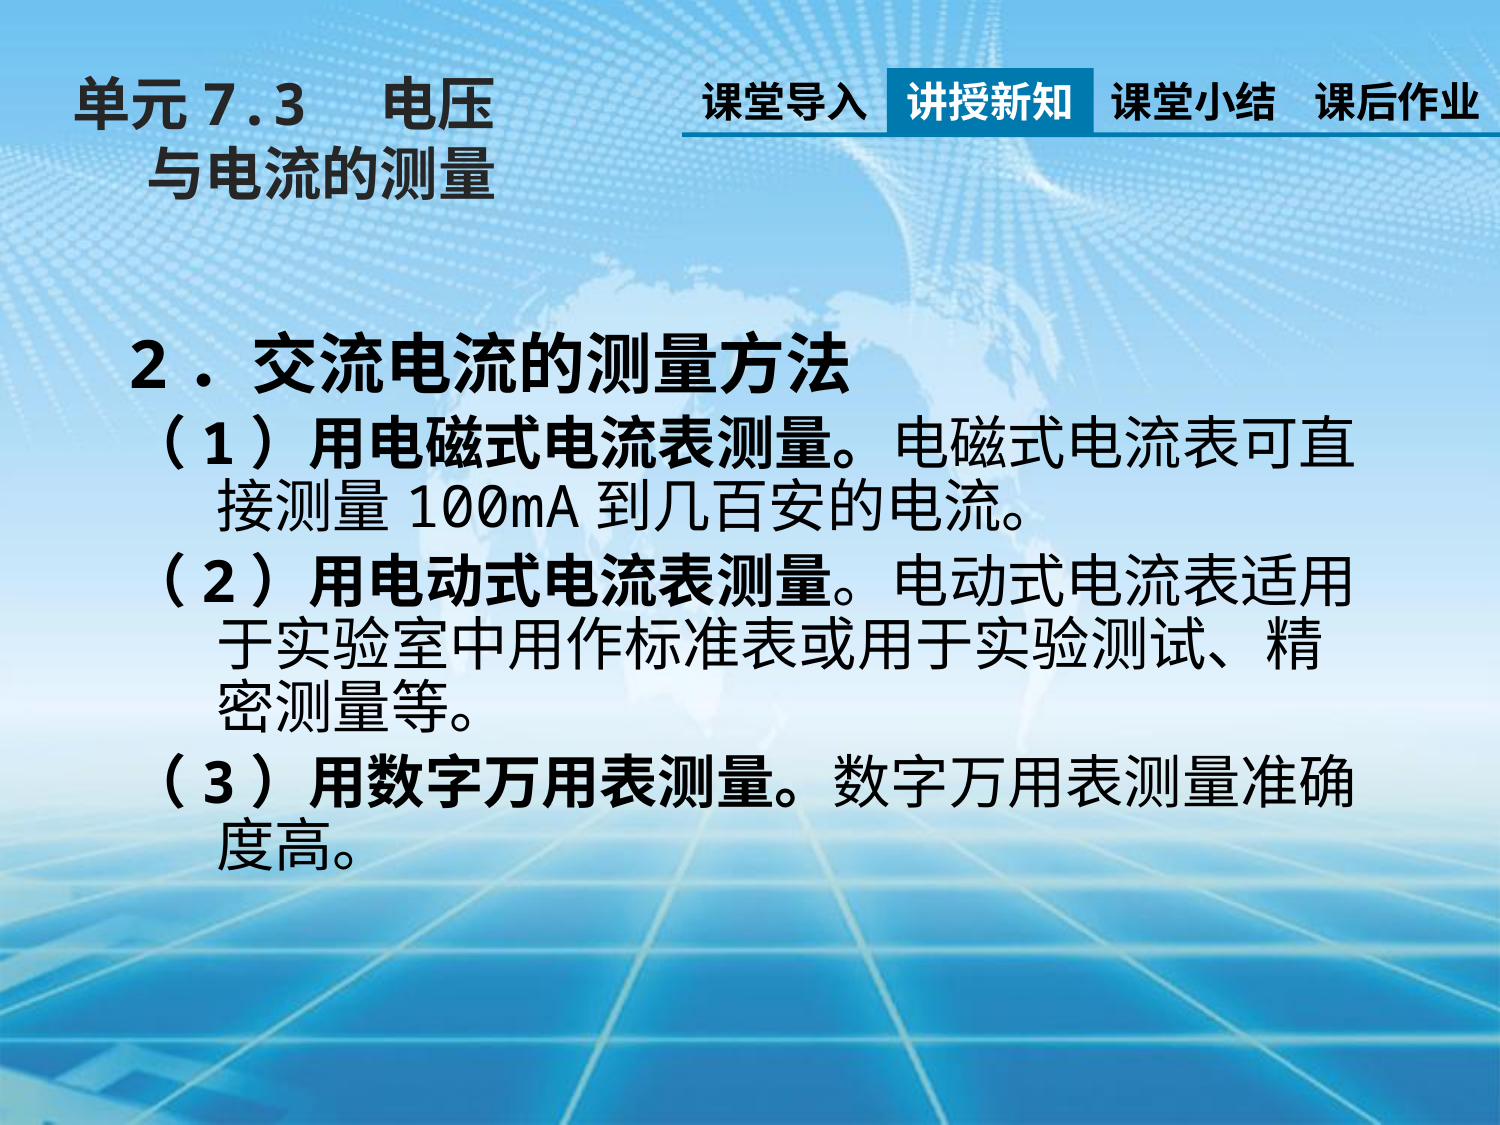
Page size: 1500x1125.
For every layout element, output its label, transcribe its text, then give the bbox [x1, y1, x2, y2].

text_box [10, 59, 1500, 216]
picture [0, 0, 1500, 1125]
text_box 2．交流电流的测量方法 （1）用电磁式电流表测量。电磁式电流表可直接测量100mA到几百安的电流。 （2）用电动式电流表测量。电动式电流表适用于实验室中用作标准表或用于实验测试、精密测量等。 （3）用数字万用表测量。数字万用表测量准确度高。 [113, 323, 1391, 965]
